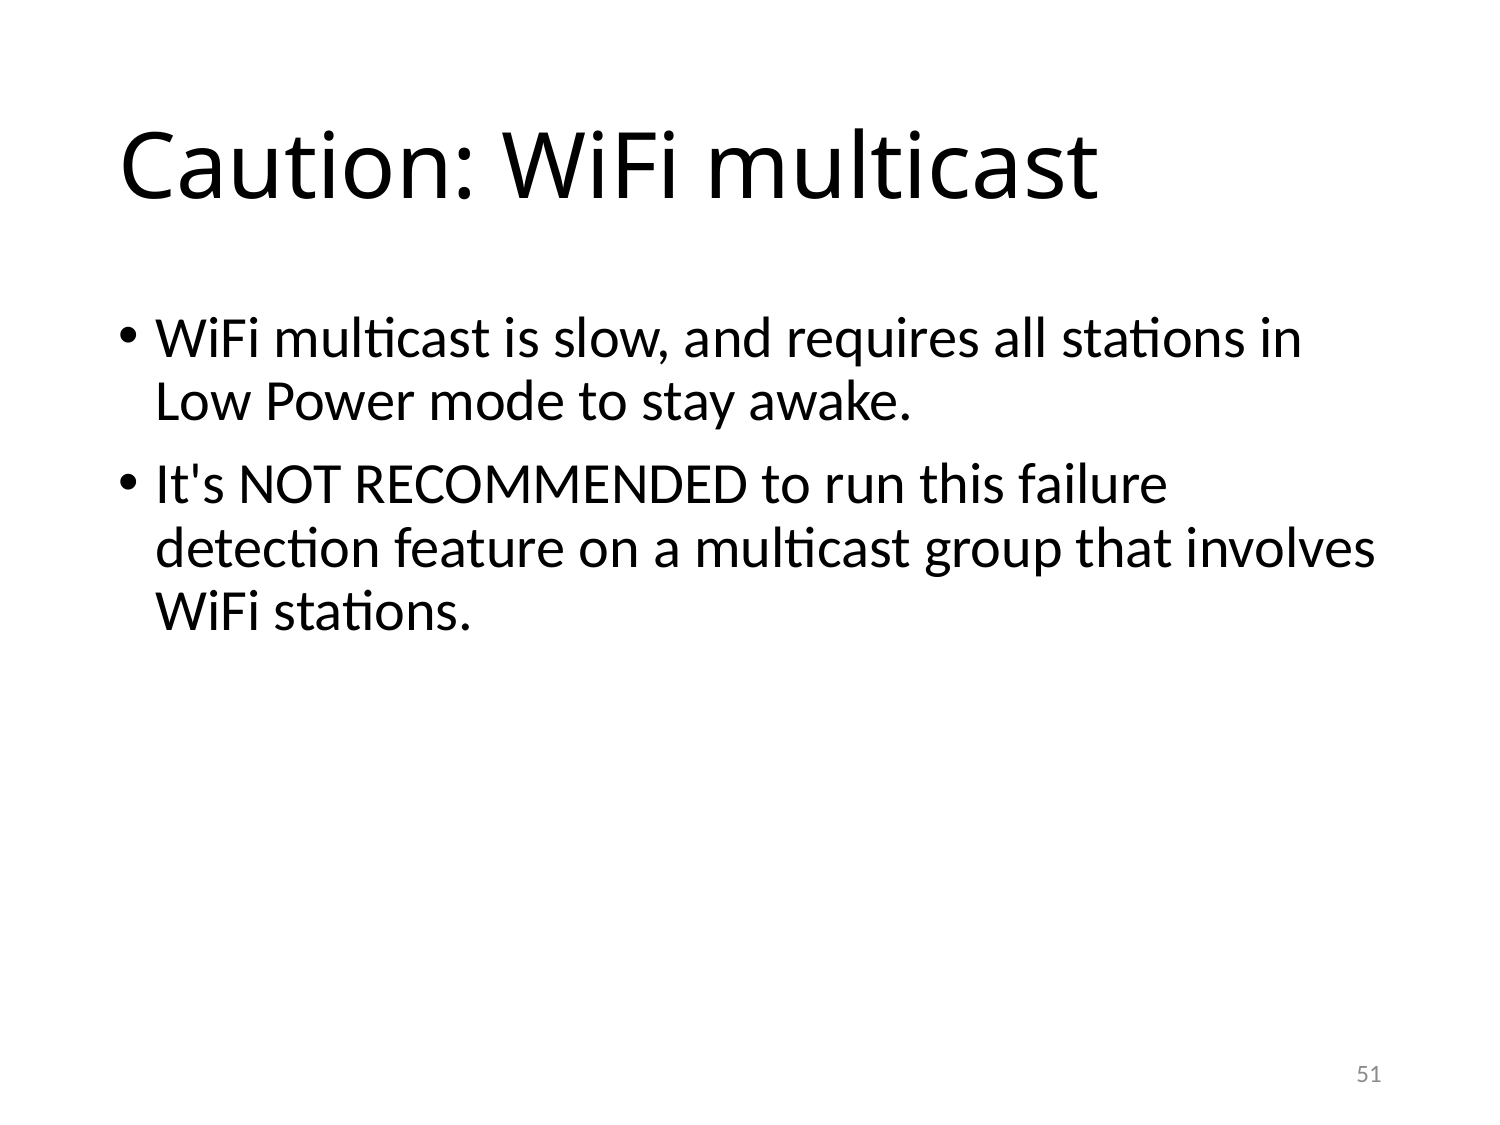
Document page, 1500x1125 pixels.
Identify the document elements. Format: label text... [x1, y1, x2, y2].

list WiFi multicast is slow, and requires all stations in Low Power mode to stay awake. It's NOT RECOMMENDED to run this failure detection feature on a multicast group that involves WiFi stations. [103, 299, 1397, 1014]
slide_number 51 [1059, 1042, 1397, 1103]
title Caution: WiFi multicast [103, 59, 1397, 278]
